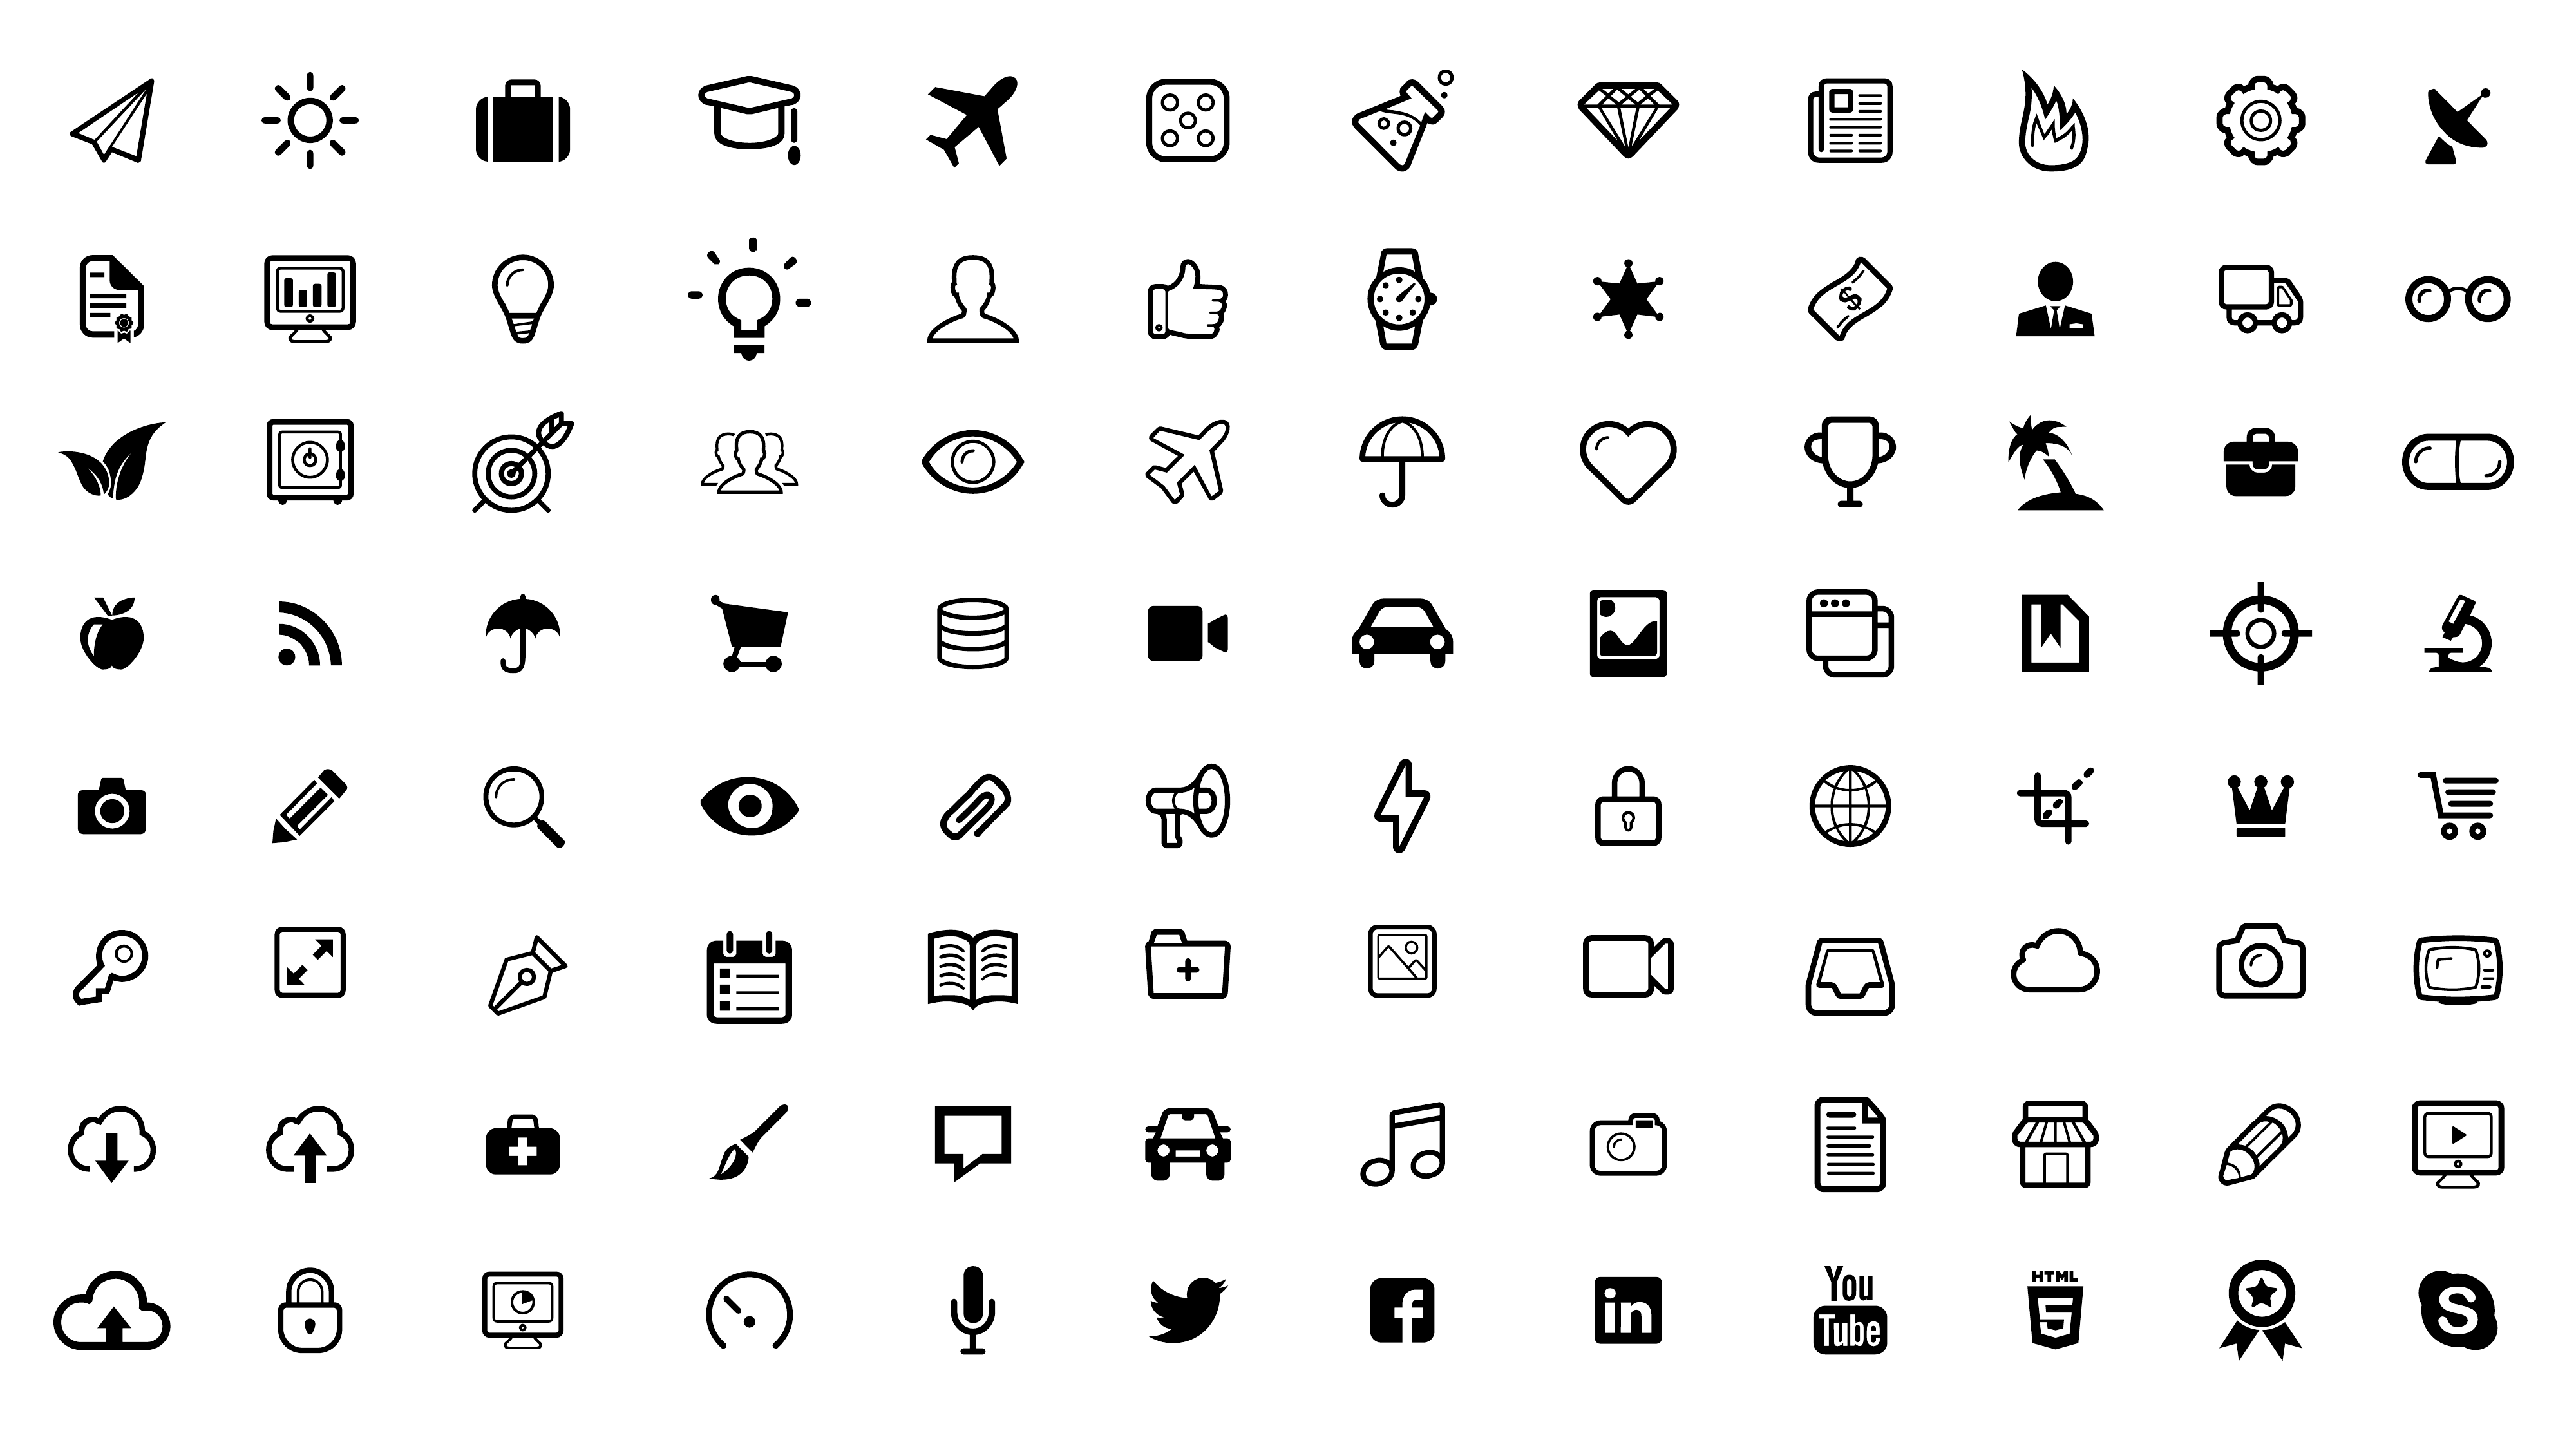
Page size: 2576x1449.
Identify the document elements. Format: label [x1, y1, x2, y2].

text_box [1805, 937, 1895, 1016]
text_box [261, 71, 359, 169]
text_box [2018, 69, 2089, 172]
text_box [1146, 79, 1230, 163]
text_box [70, 78, 155, 163]
text_box [53, 1271, 171, 1350]
text_box [937, 598, 1009, 670]
text_box [1359, 416, 1446, 508]
text_box [940, 773, 1012, 840]
text_box [2027, 1271, 2084, 1350]
text_box [72, 929, 149, 1006]
text_box [951, 1265, 996, 1355]
text_box [1589, 589, 1667, 677]
text_box [1806, 589, 1895, 678]
text_box [471, 411, 574, 513]
text_box [2012, 1101, 2099, 1188]
text_box [475, 79, 571, 162]
text_box [925, 76, 1018, 168]
text_box [1593, 259, 1664, 339]
text_box [1595, 766, 1662, 846]
text_box [2401, 433, 2514, 491]
text_box [274, 926, 346, 998]
text_box [2011, 928, 2100, 993]
text_box [1824, 1266, 1844, 1301]
text_box [491, 254, 554, 344]
text_box [2405, 276, 2511, 323]
text_box [278, 601, 343, 666]
text_box [1360, 1102, 1445, 1187]
text_box [1144, 929, 1231, 999]
text_box [700, 777, 799, 836]
text_box [2417, 772, 2499, 840]
text_box [1808, 78, 1893, 163]
text_box [1368, 924, 1437, 998]
text_box [2218, 1103, 2301, 1186]
text_box [482, 1271, 564, 1350]
text_box [2218, 264, 2304, 334]
text_box [1580, 421, 1677, 506]
text_box [2209, 582, 2313, 685]
text_box [266, 419, 354, 506]
text_box [272, 769, 348, 844]
text_box [922, 430, 1025, 494]
text_box [706, 931, 793, 1024]
text_box [2216, 923, 2306, 999]
text_box [264, 255, 356, 343]
text_box [486, 594, 560, 674]
text_box [1351, 69, 1454, 172]
text_box [1145, 419, 1230, 504]
text_box [1145, 1108, 1231, 1181]
text_box [2425, 88, 2491, 165]
text_box [2016, 261, 2095, 337]
text_box [483, 766, 565, 849]
text_box [2016, 767, 2094, 845]
text_box [1807, 256, 1893, 342]
text_box [80, 597, 144, 670]
text_box [1809, 765, 1891, 848]
text_box [2418, 1271, 2498, 1350]
text_box [77, 777, 147, 835]
text_box [2022, 594, 2089, 672]
text_box [934, 1106, 1012, 1183]
text_box [2219, 1259, 2303, 1361]
text_box [1148, 605, 1228, 661]
text_box [57, 422, 166, 500]
text_box [1370, 1278, 1435, 1343]
text_box [488, 935, 568, 1016]
text_box [1814, 1096, 1886, 1193]
text_box [68, 1105, 156, 1184]
text_box [1583, 935, 1674, 998]
text_box [2424, 594, 2492, 672]
text_box [698, 75, 801, 166]
text_box [1804, 416, 1897, 507]
text_box [2411, 1100, 2505, 1189]
text_box [2413, 935, 2503, 1006]
text_box [708, 1104, 788, 1180]
text_box [1145, 763, 1231, 849]
text_box [79, 254, 145, 343]
text_box [2008, 415, 2105, 511]
text_box [687, 237, 811, 361]
text_box [927, 929, 1019, 1011]
text_box [1352, 598, 1454, 669]
text_box [1148, 259, 1229, 339]
text_box [1367, 248, 1437, 350]
text_box [1859, 1276, 1873, 1301]
text_box [927, 255, 1019, 343]
text_box [710, 594, 788, 672]
text_box [706, 1271, 793, 1349]
text_box [486, 1114, 560, 1175]
text_box [700, 430, 799, 494]
text_box [1374, 759, 1431, 853]
text_box [265, 1105, 355, 1184]
text_box [1148, 1278, 1229, 1343]
text_box [1842, 1274, 1857, 1301]
text_box [1589, 1113, 1667, 1176]
text_box [2216, 75, 2306, 166]
text_box [1595, 1276, 1662, 1344]
text_box [1577, 82, 1680, 159]
text_box [278, 1267, 343, 1354]
text_box [1813, 1305, 1888, 1355]
text_box [2227, 775, 2295, 837]
text_box [2223, 428, 2298, 497]
